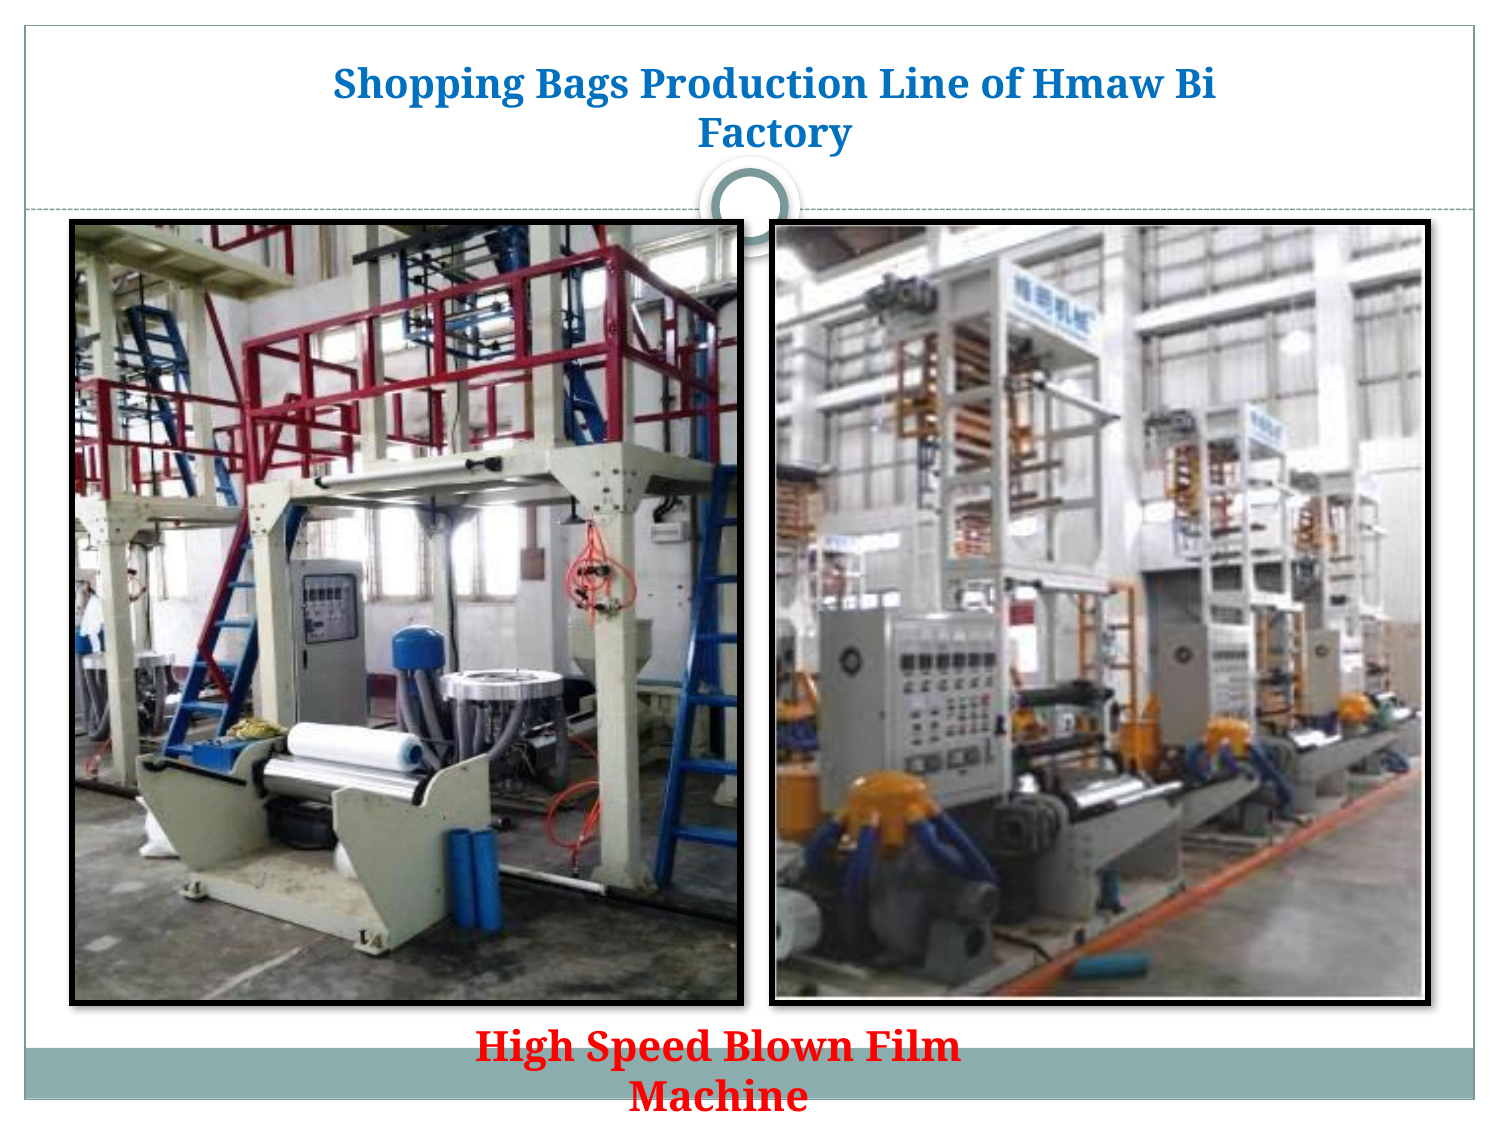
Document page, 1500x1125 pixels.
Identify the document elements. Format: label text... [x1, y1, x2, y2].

picture [74, 224, 738, 1001]
text_box High Speed Blown Film Machine [387, 1012, 1050, 1125]
title Shopping Bags Production Line of Hmaw Bi Factory [237, 50, 1313, 163]
picture [774, 224, 1426, 1001]
